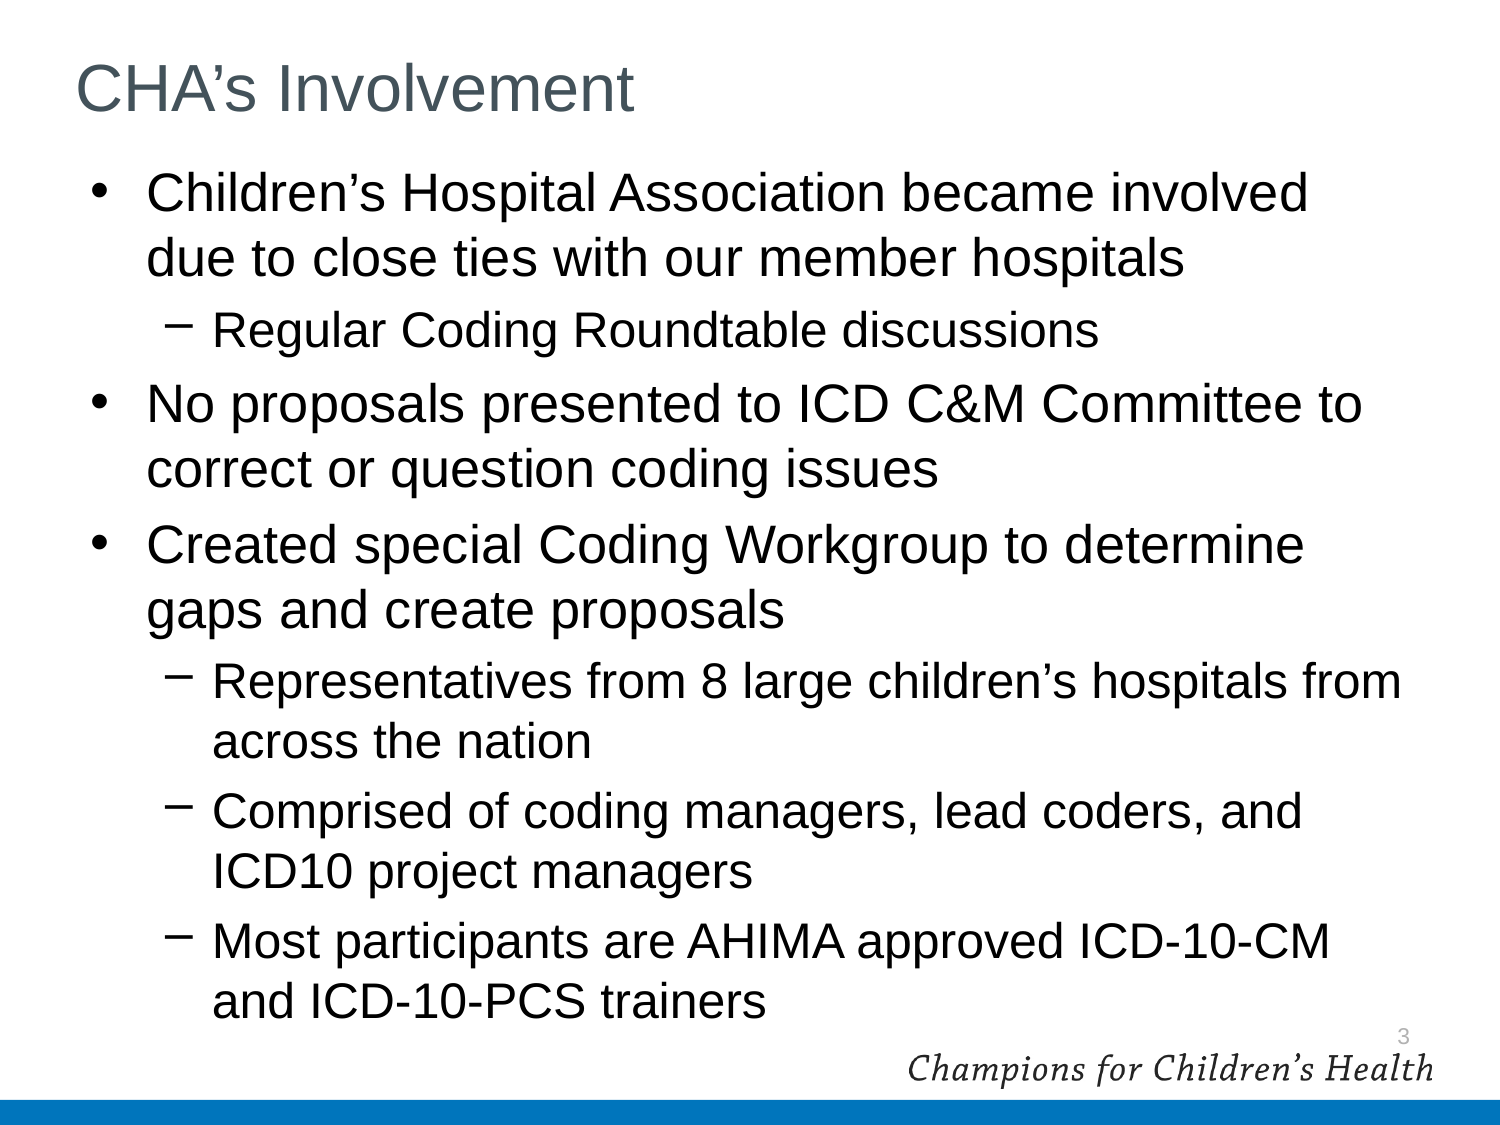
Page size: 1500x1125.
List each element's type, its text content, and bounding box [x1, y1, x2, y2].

list Children’s Hospital Association became involved due to close ties with our member hospitals Regular Coding Roundtable discussions No proposals presented to ICD C&M Committee to correct or question coding issues Created special Coding Workgroup to determine gaps and create proposals Representatives from 8 large children’s hospitals from across the nation Comprised of coding managers, lead coders, and ICD10 project managers Most participants are AHIMA approved ICD-10-CM and ICD-10-PCS trainers [74, 149, 1426, 1001]
title CHA’s Involvement [74, 44, 1426, 138]
slide_number 3 [1074, 1005, 1425, 1066]
picture [909, 1053, 1432, 1089]
